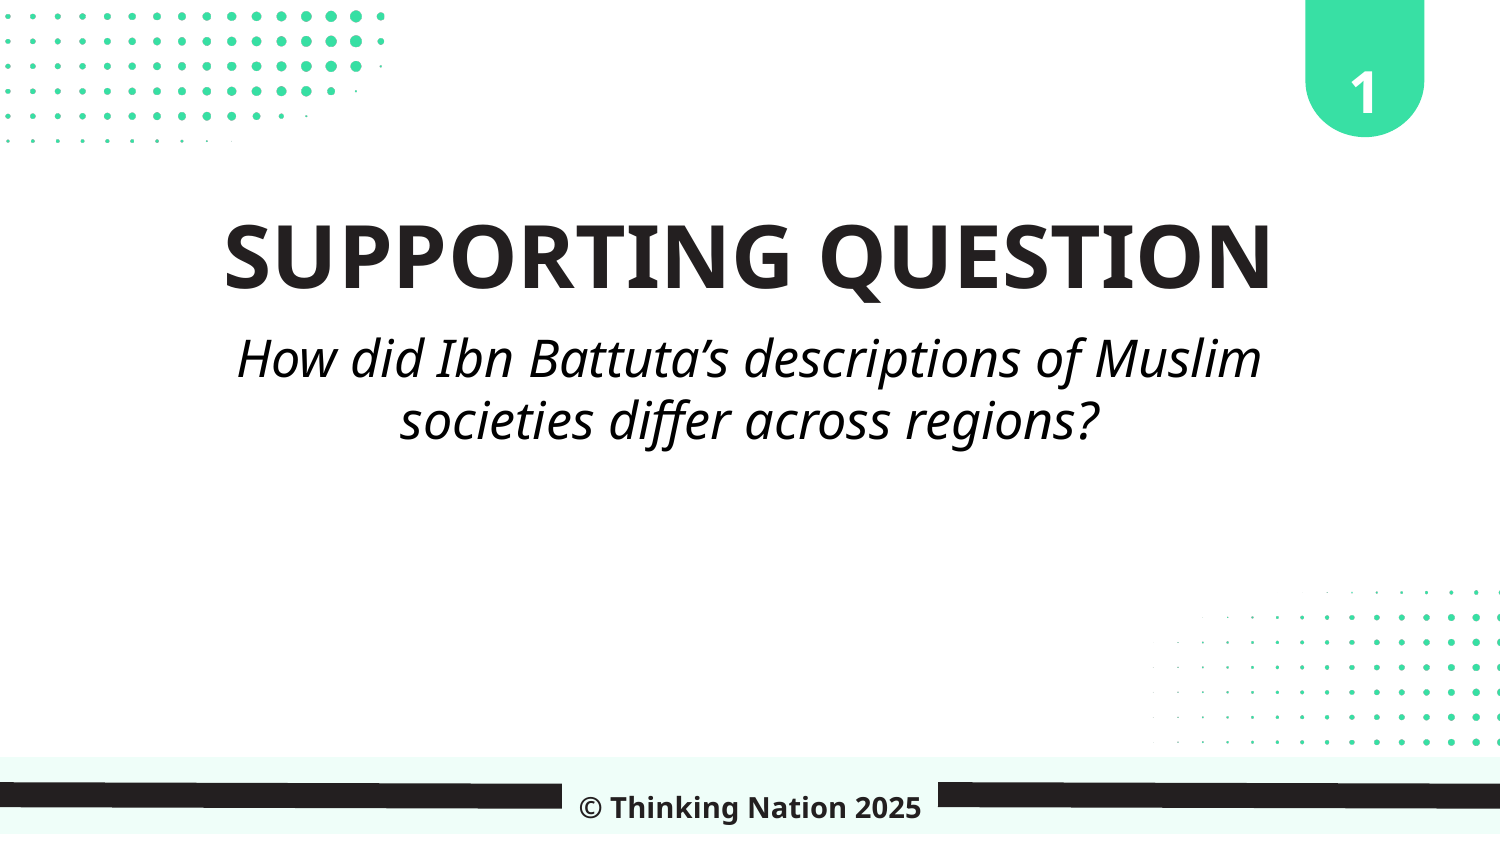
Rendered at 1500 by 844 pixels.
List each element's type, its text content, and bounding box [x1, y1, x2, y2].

text_box [0, 0, 385, 144]
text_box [0, 756, 1500, 835]
text_box How did Ibn Battuta’s descriptions of Muslim societies differ across regions? [146, 324, 1353, 451]
text_box SUPPORTING QUESTION [209, 159, 1291, 307]
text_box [1300, 0, 1430, 138]
text_box [1128, 590, 1500, 755]
